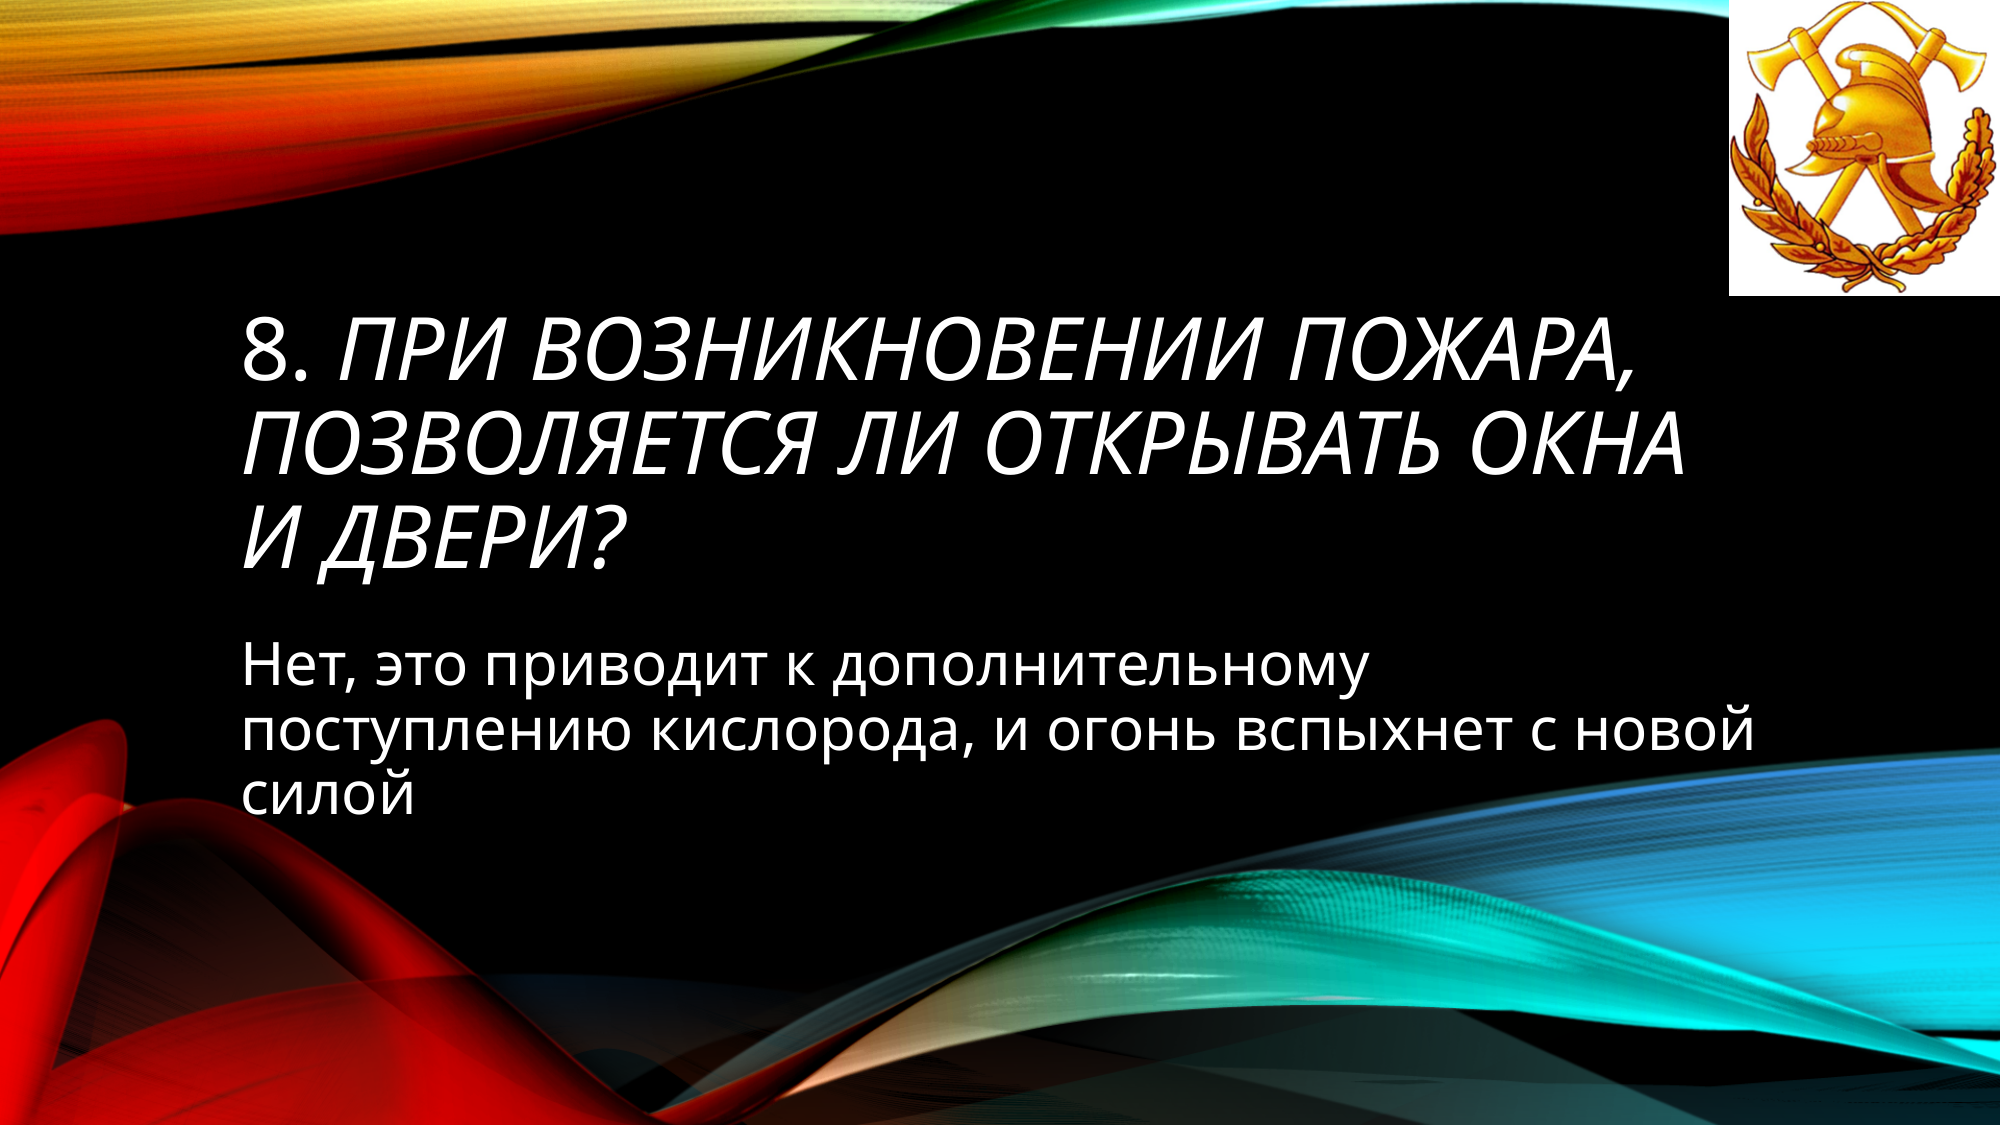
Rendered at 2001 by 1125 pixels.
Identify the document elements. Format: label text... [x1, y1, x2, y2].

picture [0, 0, 2000, 297]
subtitle Нет, это приводит к дополнительному поступлению кислорода, и огонь вспыхнет с новой силой [225, 595, 1775, 837]
picture [0, 717, 2000, 1125]
title 8. При возникновении пожара, позволяется ли открывать окна и двери? [225, 295, 1775, 595]
